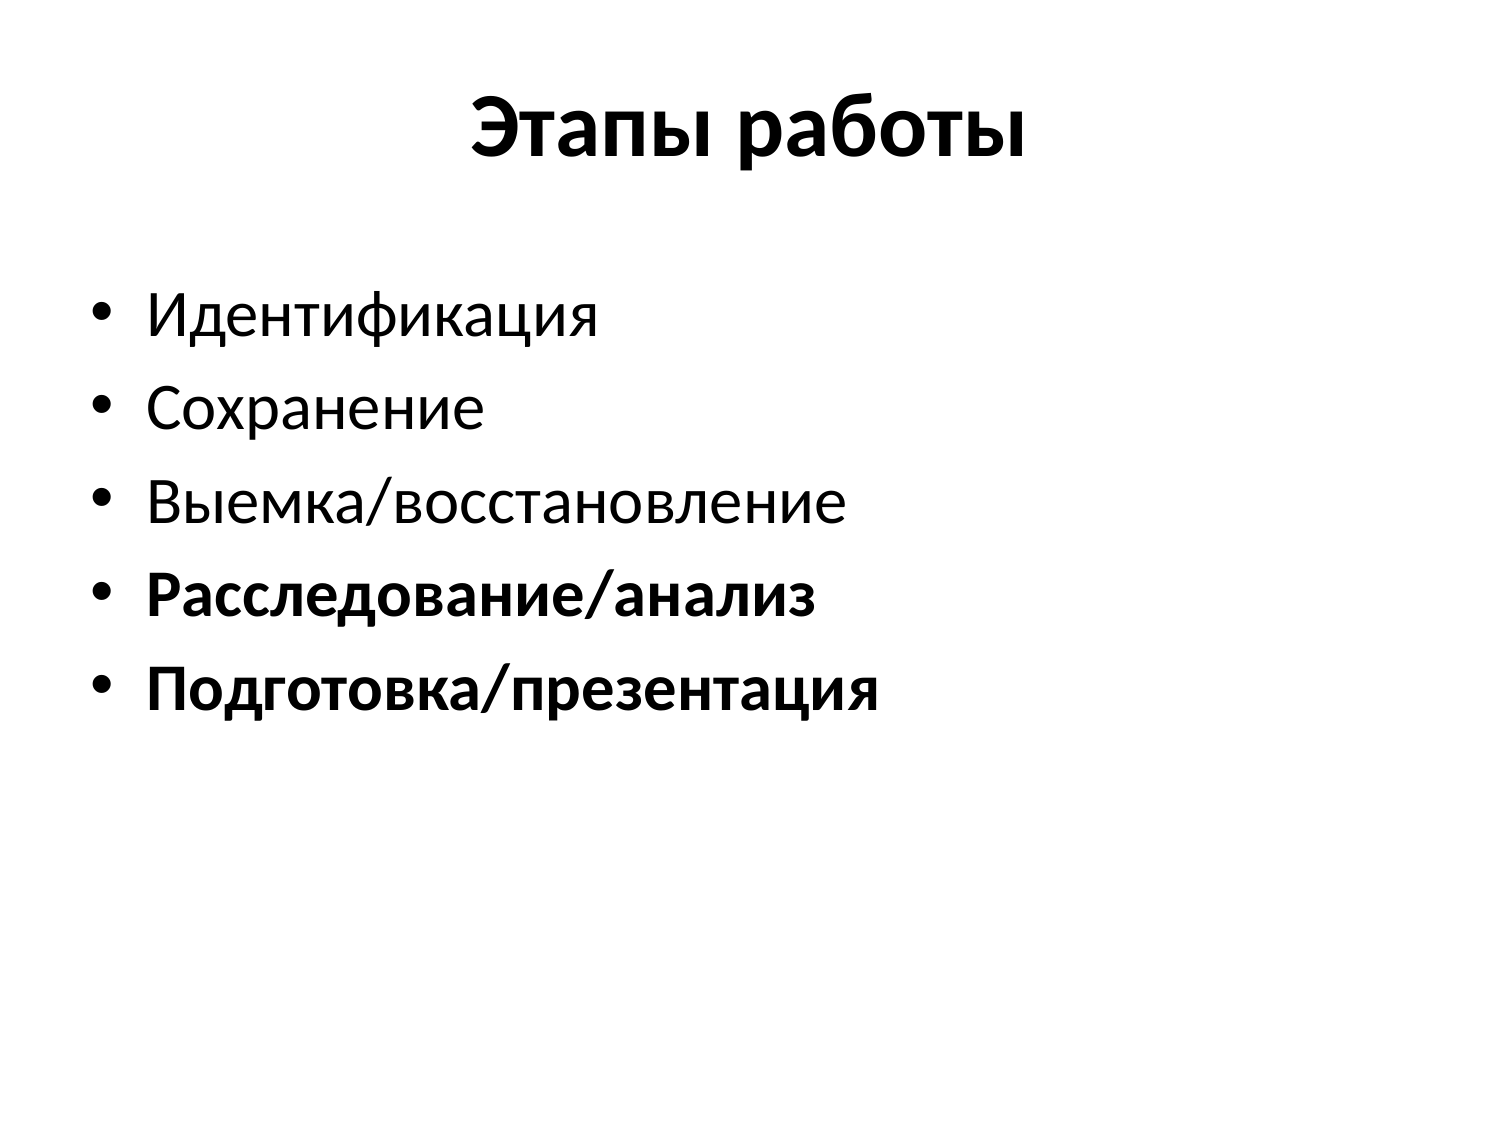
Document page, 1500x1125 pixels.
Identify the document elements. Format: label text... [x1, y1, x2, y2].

title Этапы работы [74, 44, 1426, 195]
list Идентификация Сохранение Выемка/восстановление Расследование/анализ Подготовка/презентация [74, 262, 1426, 1006]
